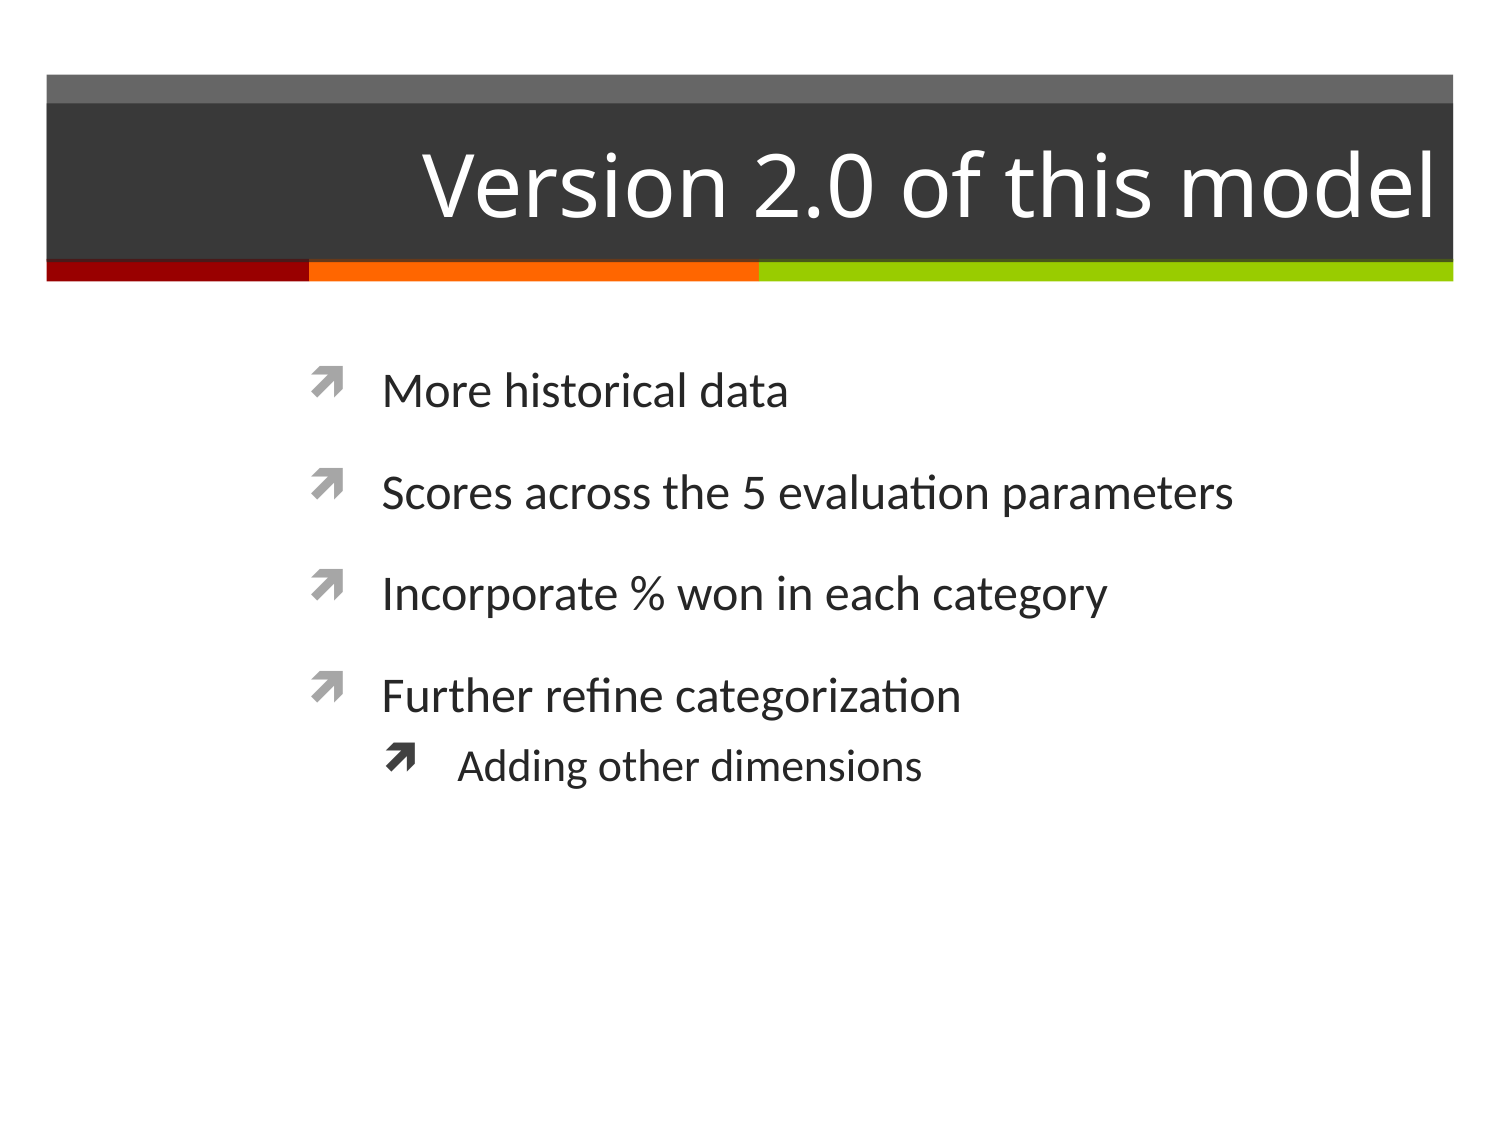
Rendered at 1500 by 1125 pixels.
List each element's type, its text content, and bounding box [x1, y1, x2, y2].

title Version 2.0 of this model [46, 103, 1454, 263]
list More historical data Scores across the 5 evaluation parameters Incorporate % won in each category Further refine categorization Adding other dimensions [292, 350, 1454, 1005]
